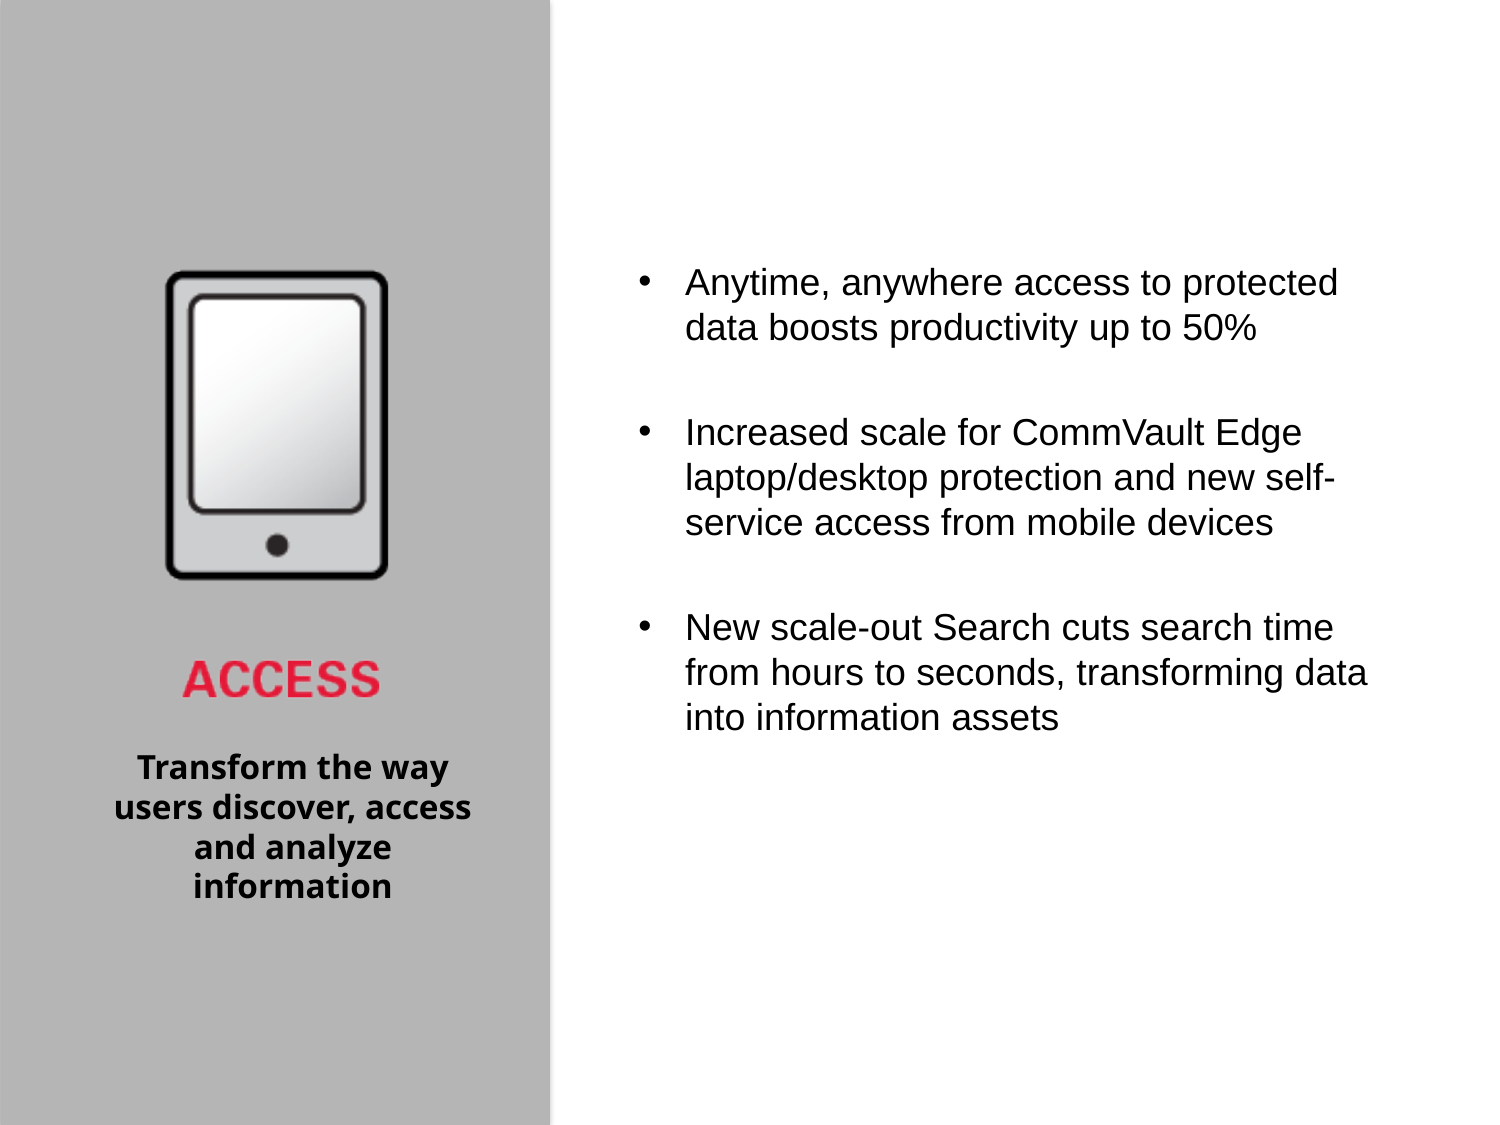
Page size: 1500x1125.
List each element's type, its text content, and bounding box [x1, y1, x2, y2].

text_box [0, 0, 553, 1125]
picture [74, 162, 455, 762]
text_box Anytime, anywhere access to protected data boosts productivity up to 50% Increased scale for CommVault Edge laptop/desktop protection and new self-service access from mobile devices New scale-out Search cuts search time from hours to seconds, transforming data into information assets [623, 251, 1386, 874]
text_box Transform the way users discover, access and analyze information [85, 738, 500, 875]
